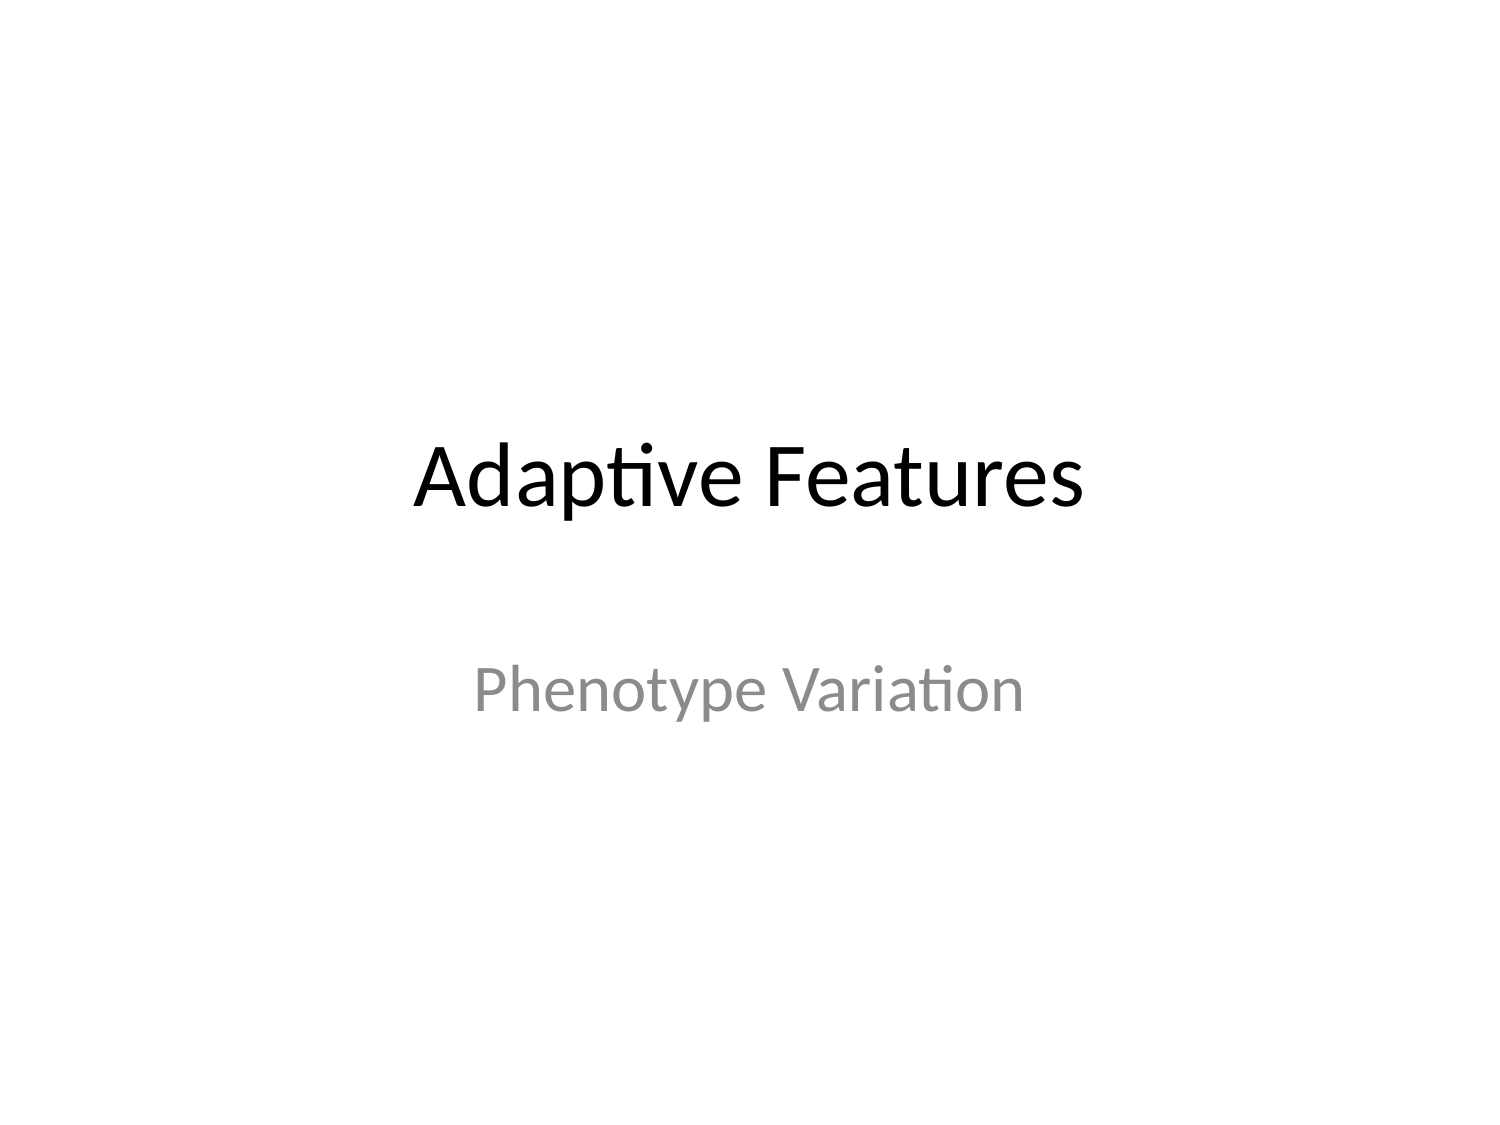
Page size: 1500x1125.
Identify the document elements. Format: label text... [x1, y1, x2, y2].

subtitle Phenotype Variation [225, 637, 1275, 925]
title Adaptive Features [112, 349, 1388, 591]
